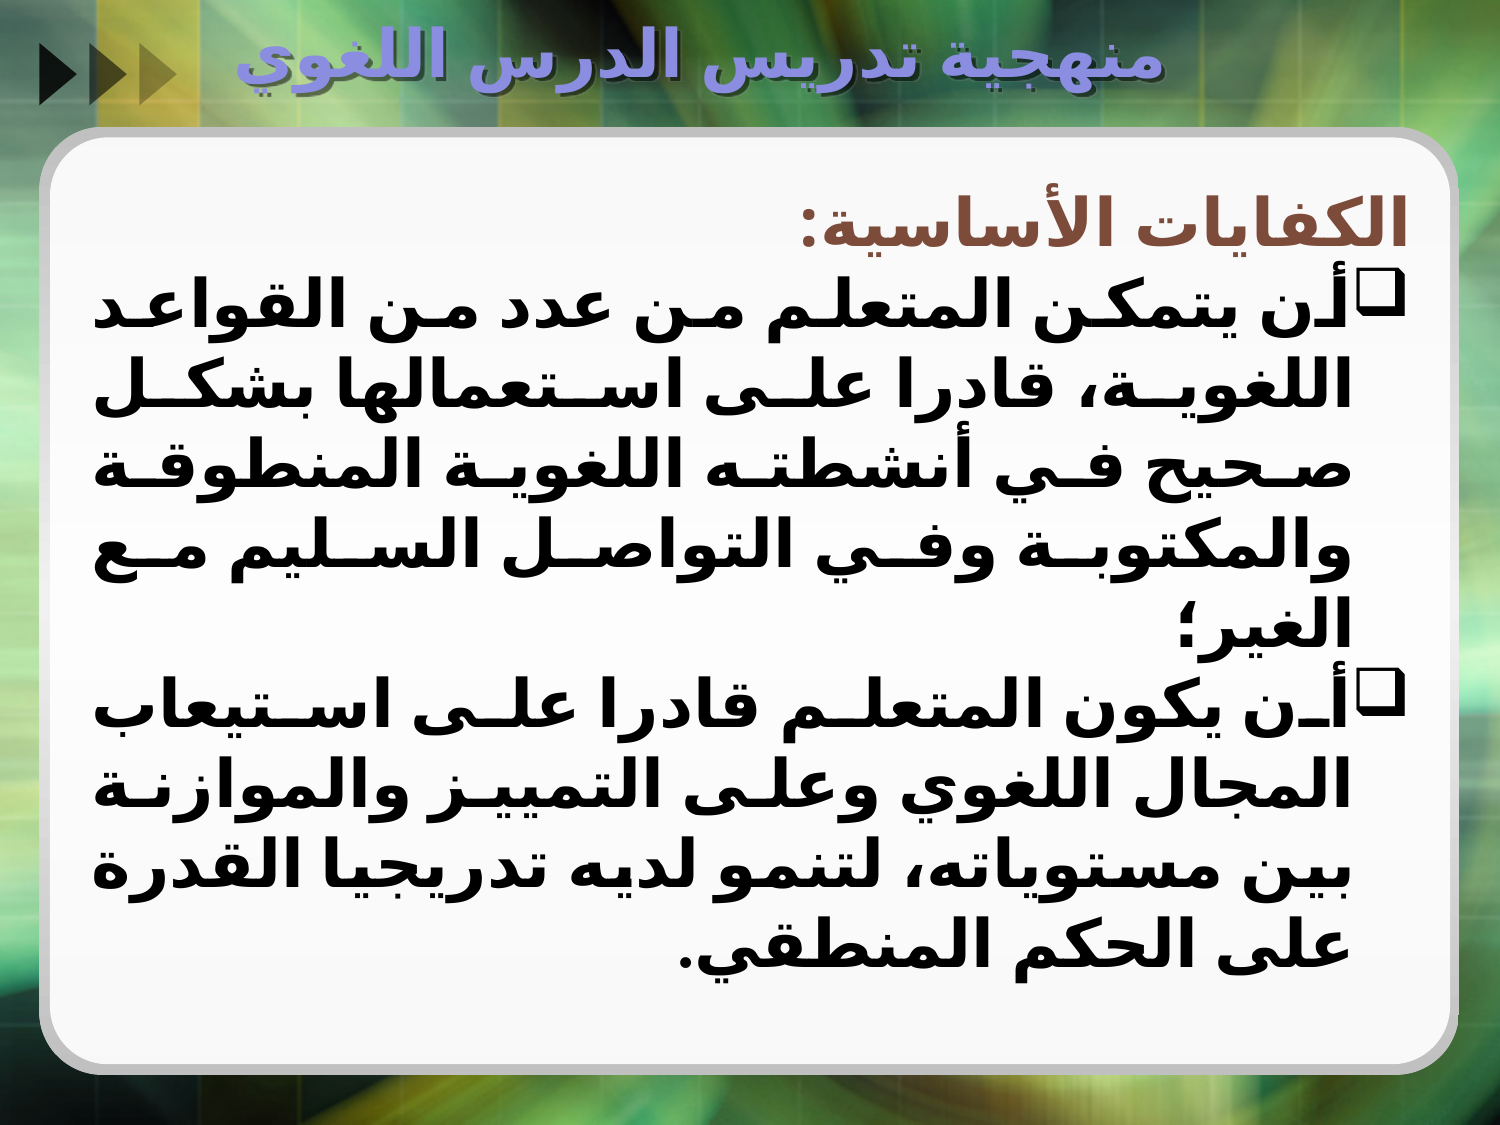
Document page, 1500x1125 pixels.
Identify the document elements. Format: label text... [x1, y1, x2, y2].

title منهجية تدريس الدرس اللغوي [218, 0, 1469, 93]
picture [0, 0, 1500, 1125]
list الكفايات الأساسية: أن يتمكن المتعلم من عدد من القواعد اللغوية، قادرا على استعمالها بشكل صحيح في أنشطته اللغوية المنطوقة والمكتوبة وفي التواصل السليم مع الغير؛ أن يكون المتعلم قادرا على استيعاب المجال اللغوي وعلى التمييز والموازنة بين مستوياته، لتنمو لديه تدريجيا القدرة على الحكم المنطقي. [76, 172, 1427, 1036]
